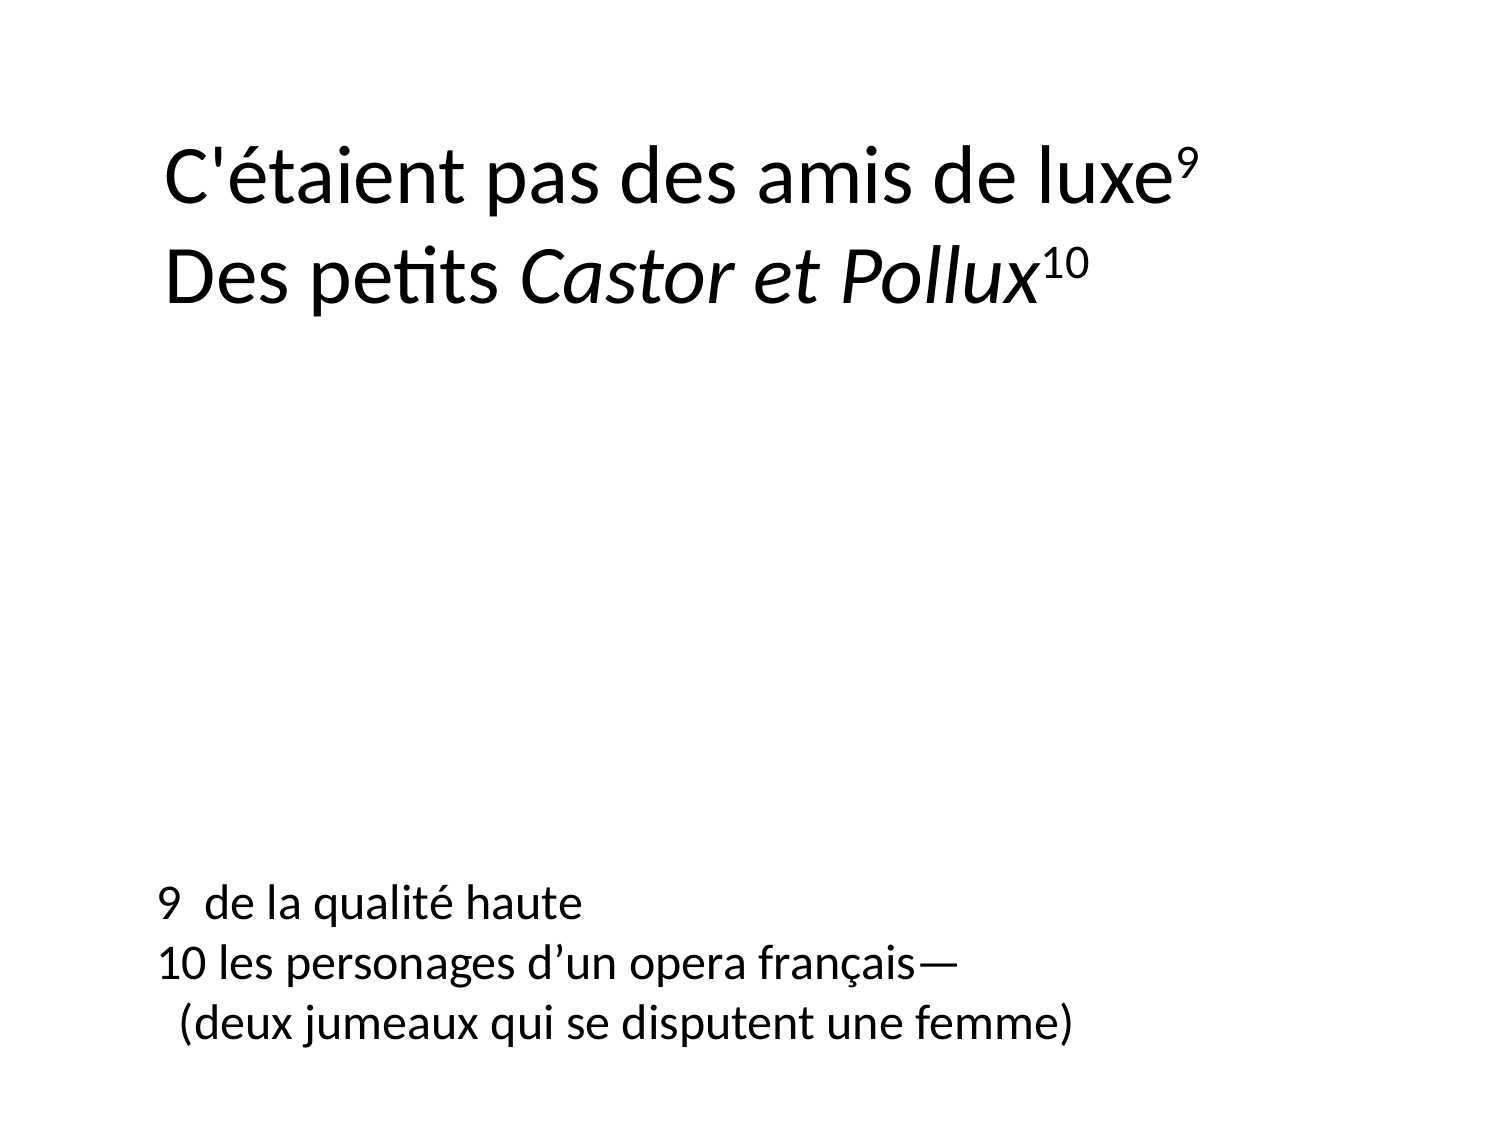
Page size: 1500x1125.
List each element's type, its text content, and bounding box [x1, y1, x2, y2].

text_box C'étaient pas des amis de luxe9 Des petits Castor et Pollux10 [150, 112, 1313, 528]
text_box 9 de la qualité haute 10 les personages d’un opera français— (deux jumeaux qui se disputent une femme) [141, 862, 1102, 1118]
